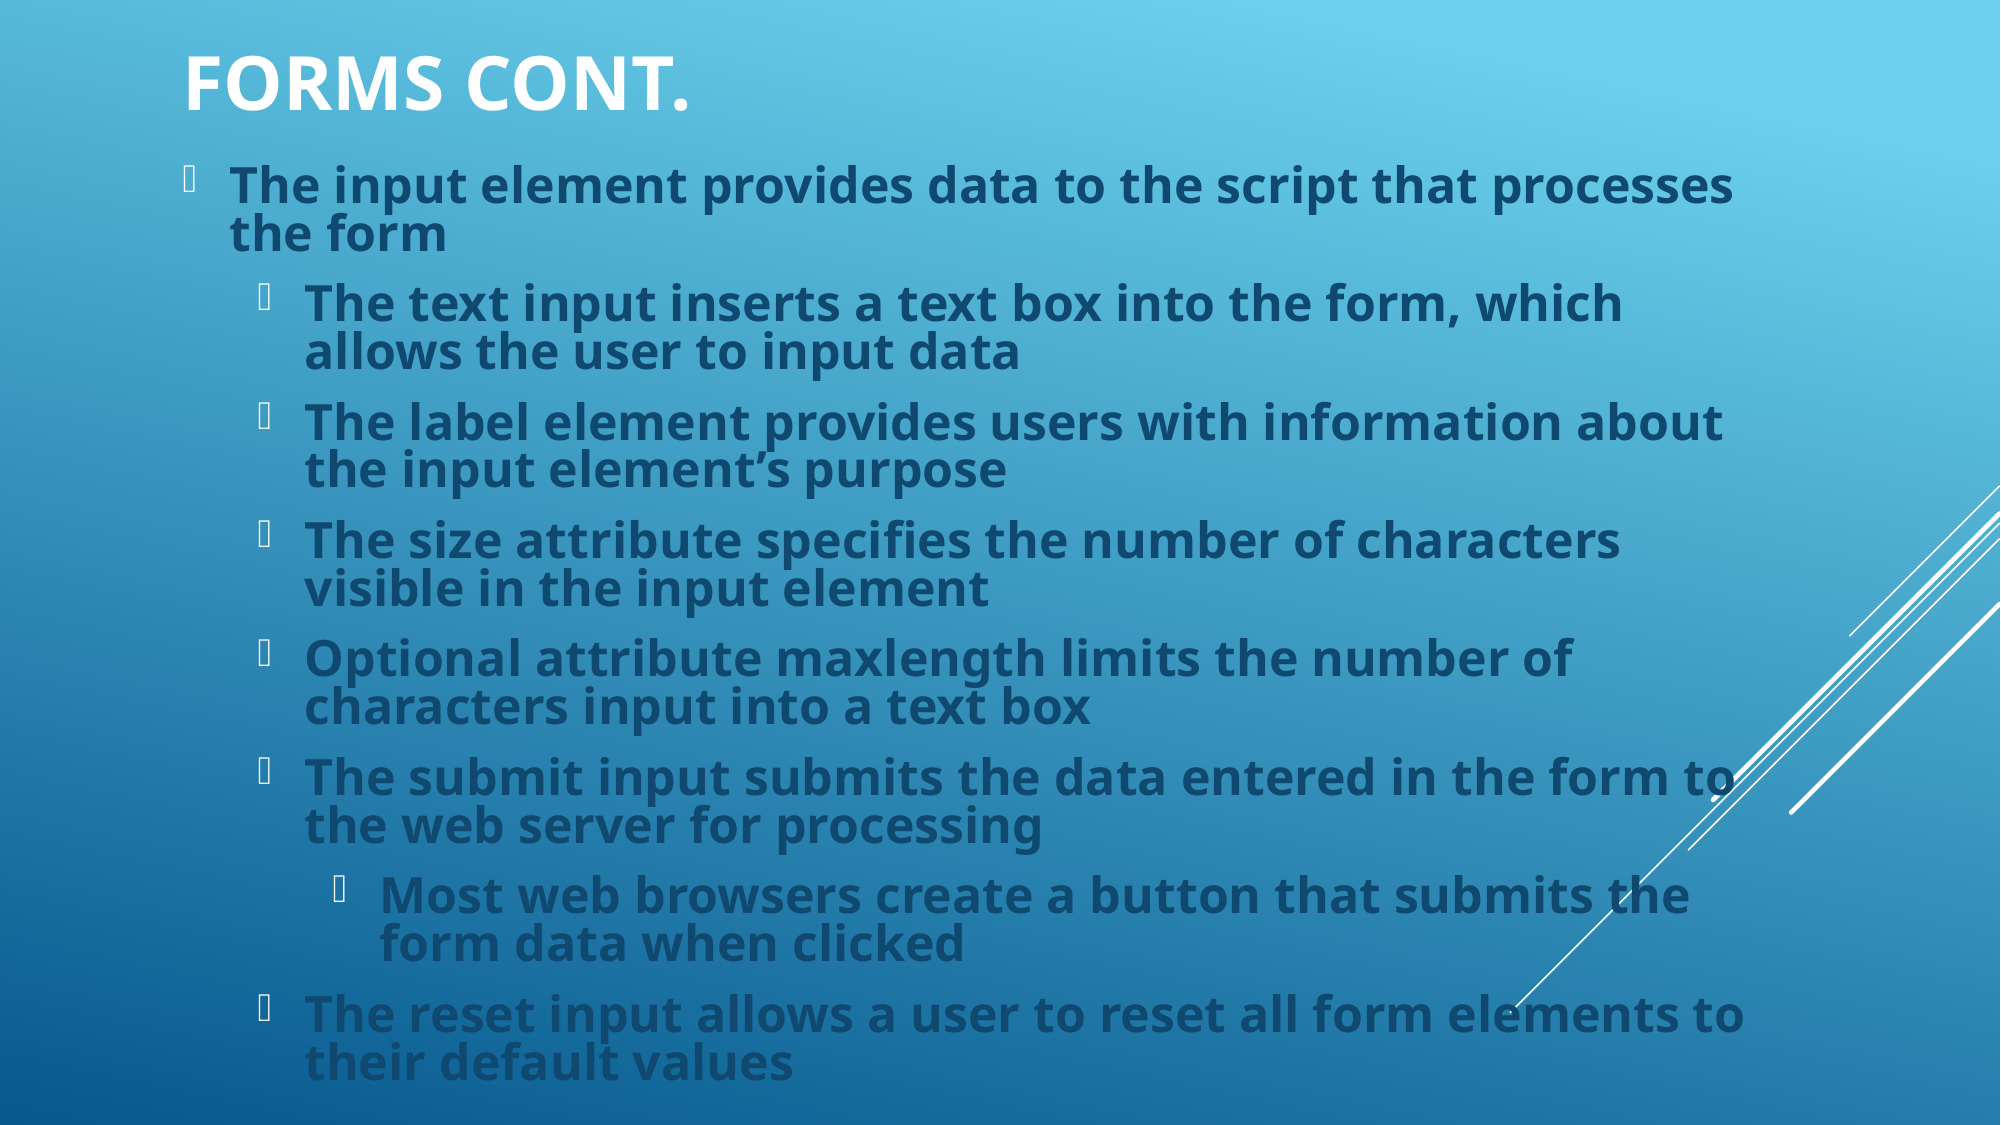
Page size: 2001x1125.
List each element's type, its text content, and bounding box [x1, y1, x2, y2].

text_box The input element provides data to the script that processes the form The text input inserts a text box into the form, which allows the user to input data The label element provides users with information about the input element’s purpose The size attribute specifies the number of characters visible in the input element Optional attribute maxlength limits the number of characters input into a text box The submit input submits the data entered in the form to the web server for processing Most web browsers create a button that submits the form data when clicked The reset input allows a user to reset all form elements to their default values [167, 157, 1793, 963]
text_box Forms Cont. [167, 27, 742, 133]
